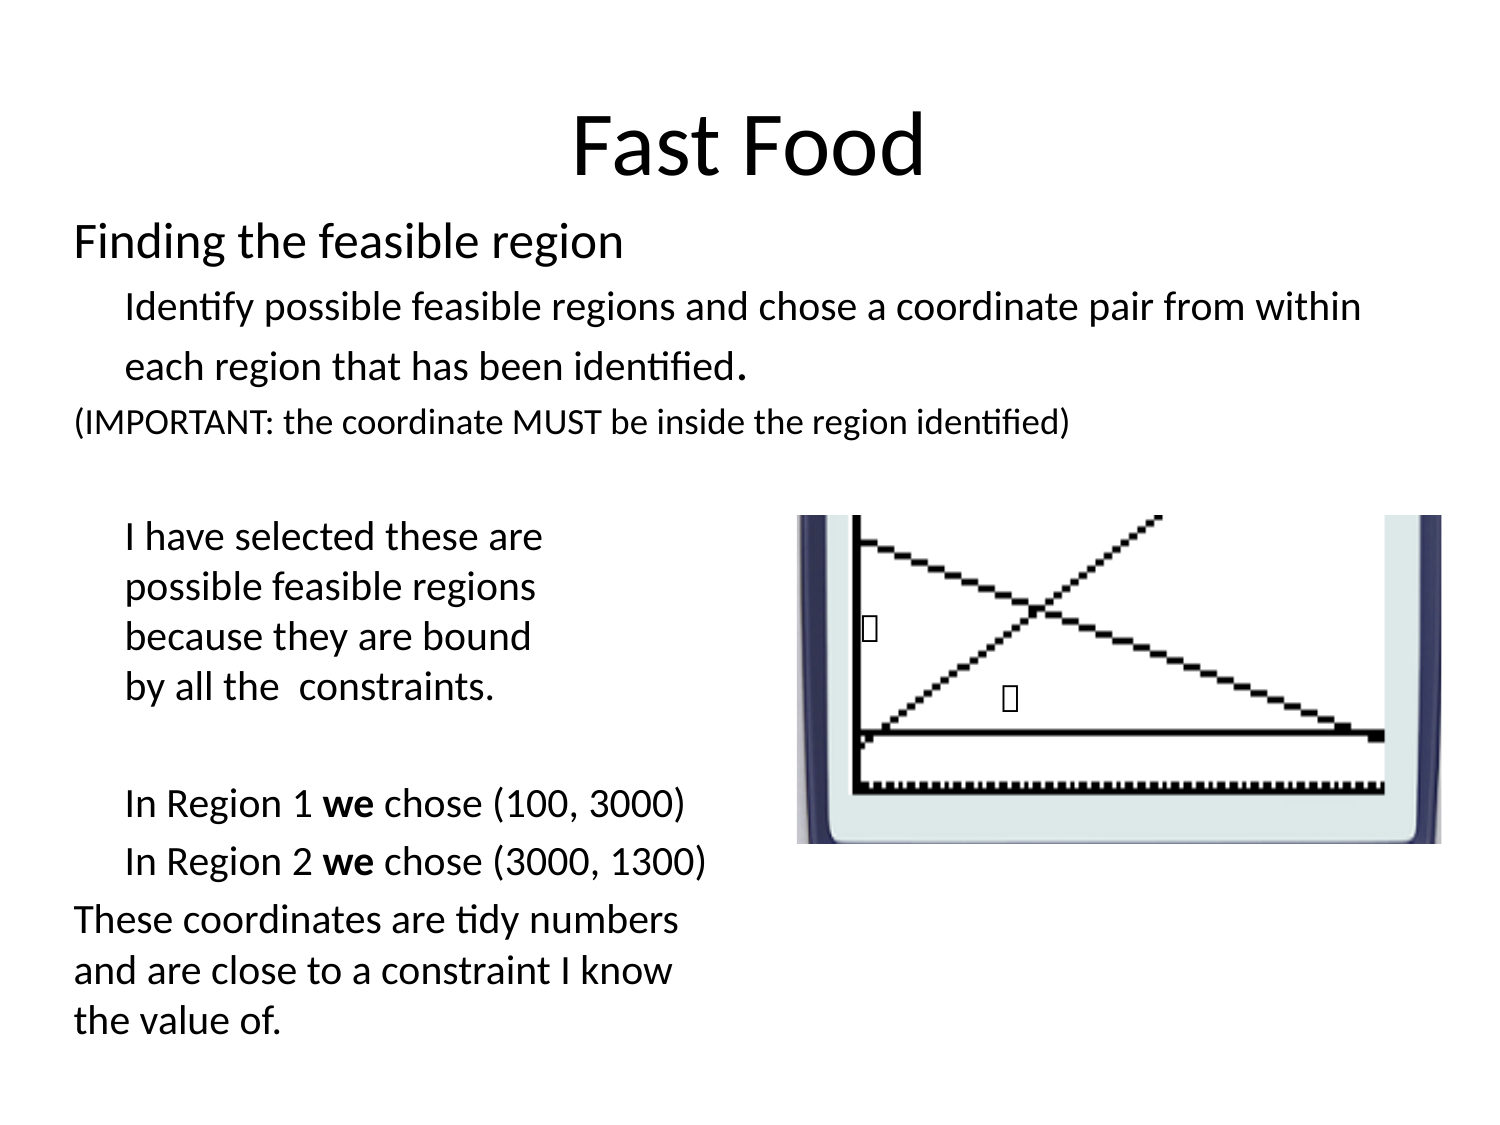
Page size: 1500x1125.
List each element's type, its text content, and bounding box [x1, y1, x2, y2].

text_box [796, 515, 1442, 844]
title Fast Food [75, 45, 1425, 199]
list Finding the feasible region Identify possible feasible regions and chose a coordinate pair from within each region that has been identified. (IMPORTANT: the coordinate MUST be inside the region identified) I have selected these are possible feasible regions because they are bound by all the constraints. In Region 1 we chose (100, 3000) In Region 2 we chose (3000, 1300) These coordinates are tidy numbers and are close to a constraint I know the value of. [58, 199, 1425, 1055]
